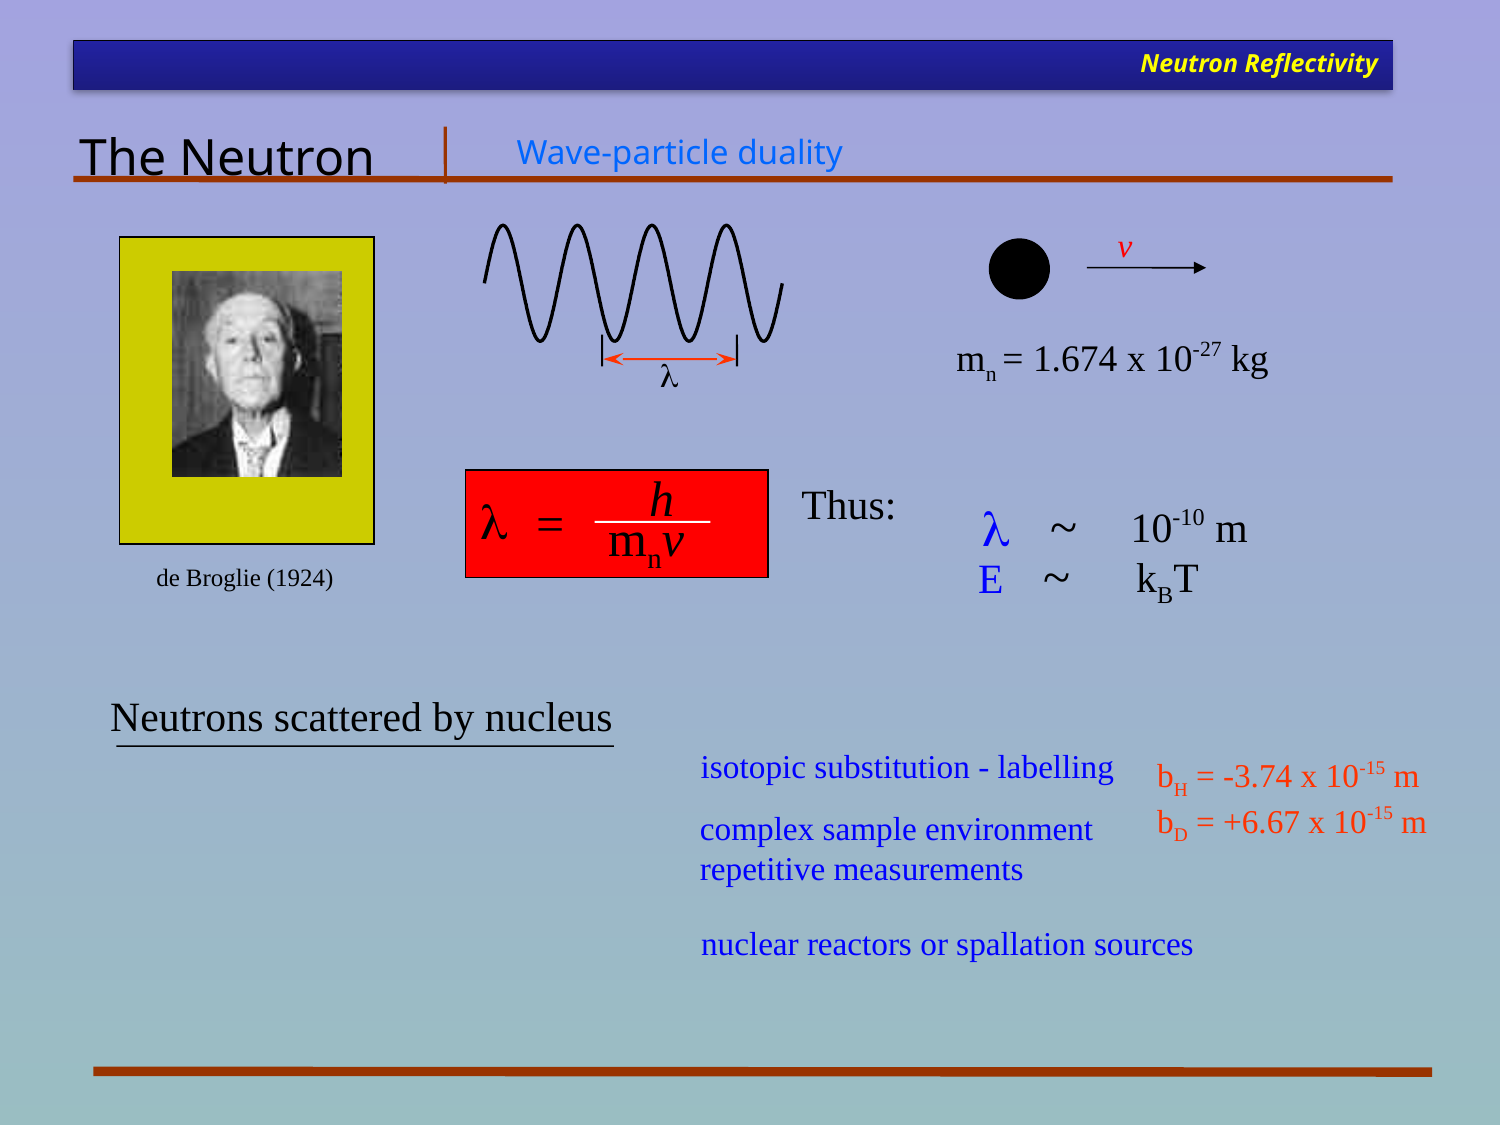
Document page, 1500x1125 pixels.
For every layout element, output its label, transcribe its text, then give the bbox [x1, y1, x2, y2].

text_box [93, 681, 1449, 1073]
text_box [465, 458, 1265, 612]
text_box Wave-particle duality [501, 123, 859, 179]
text_box Neutron Reflectivity [73, 40, 1393, 91]
text_box de Broglie (1924) [141, 553, 365, 599]
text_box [938, 216, 1288, 387]
text_box The Neutron [65, 117, 392, 193]
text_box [484, 225, 783, 403]
text_box [119, 236, 375, 545]
picture [172, 271, 342, 477]
